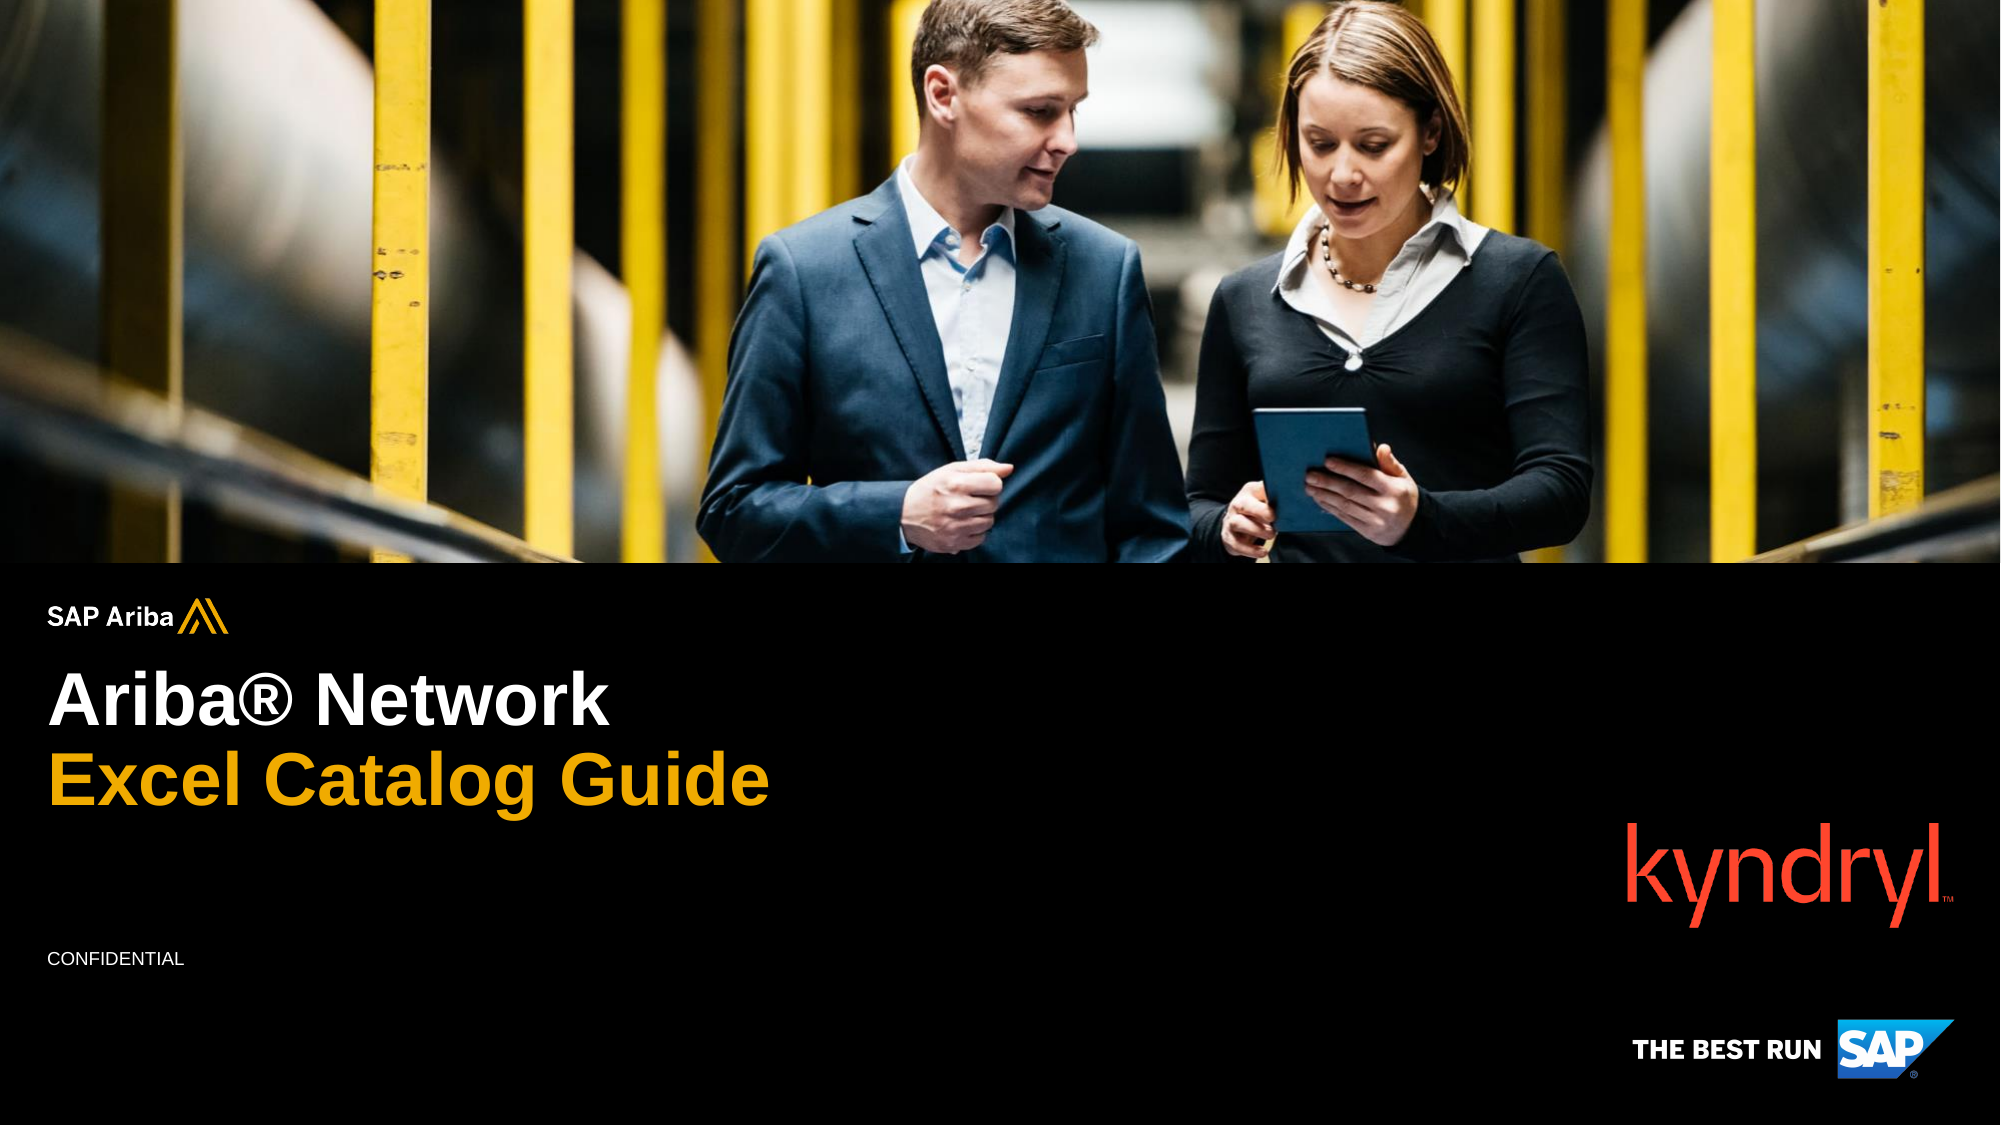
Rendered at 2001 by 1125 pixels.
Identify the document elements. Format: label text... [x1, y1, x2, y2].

picture [1625, 823, 1954, 928]
picture [47, 598, 229, 634]
picture [0, 0, 2001, 563]
title Ariba® Network Excel Catalog Guide [47, 660, 1955, 824]
picture [1632, 1019, 1955, 1079]
